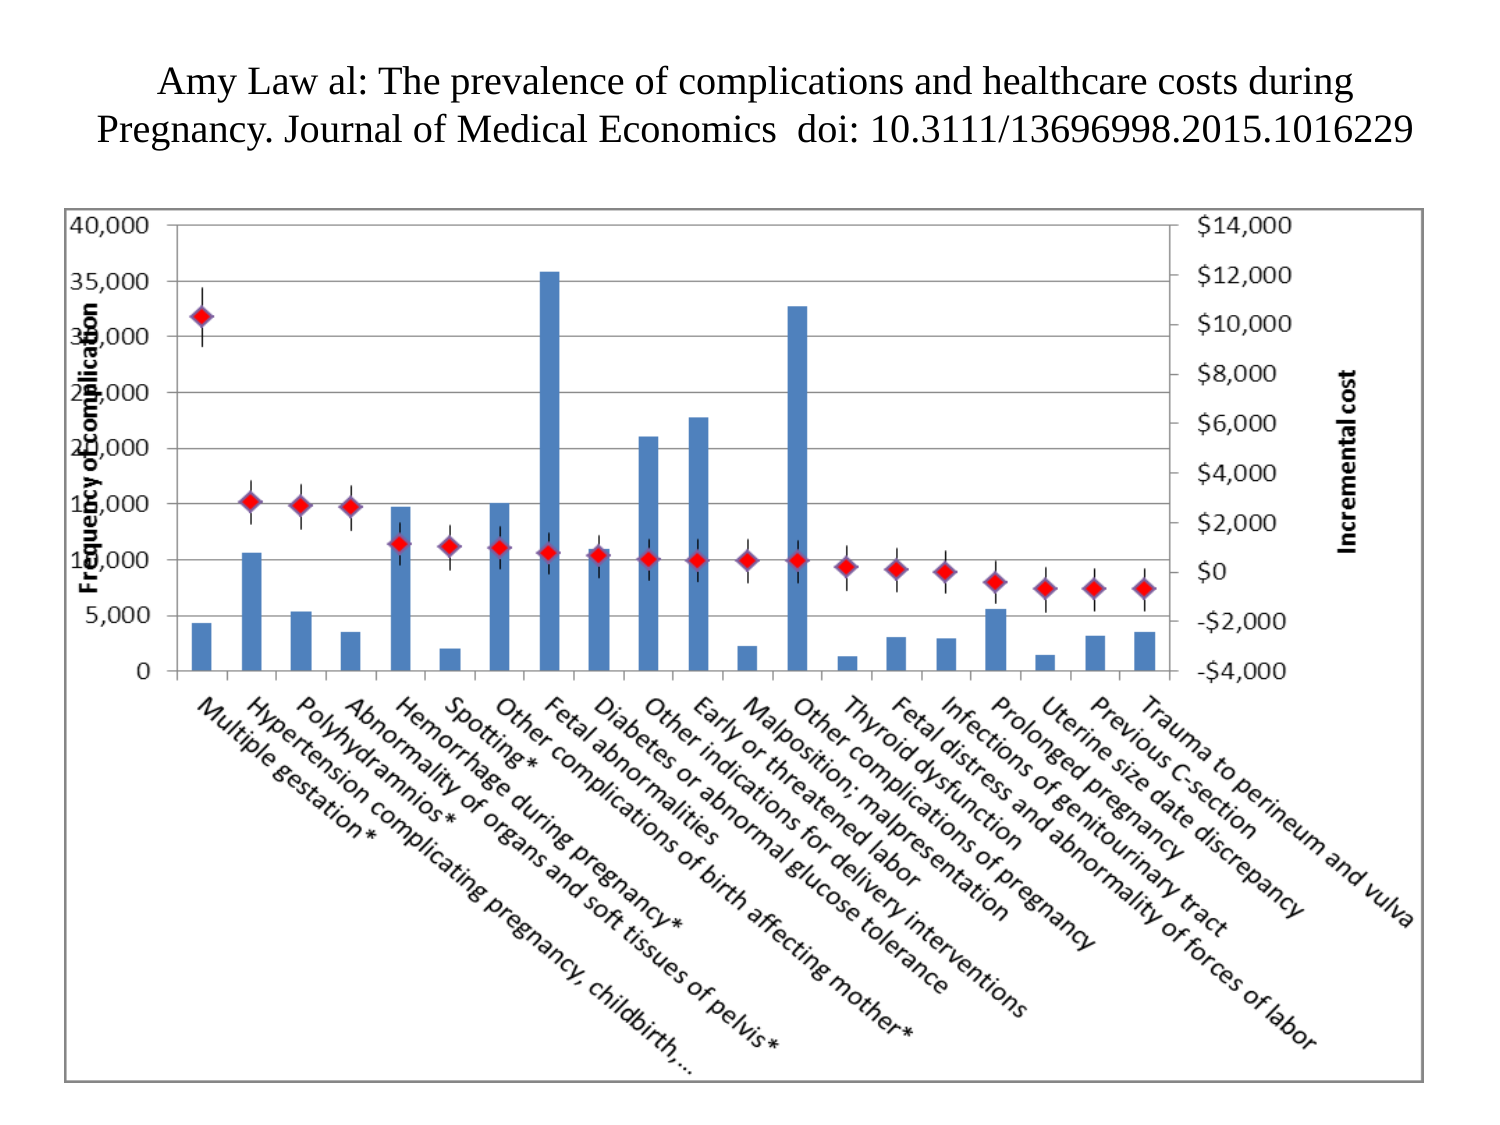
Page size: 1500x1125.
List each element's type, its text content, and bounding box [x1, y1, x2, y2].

title Amy Law al: The prevalence of complications and healthcare costs during Pregnancy. Journal of Medical Economics doi: 10.3111/13696998.2015.1016229 [41, 45, 1471, 209]
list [64, 207, 1424, 1083]
